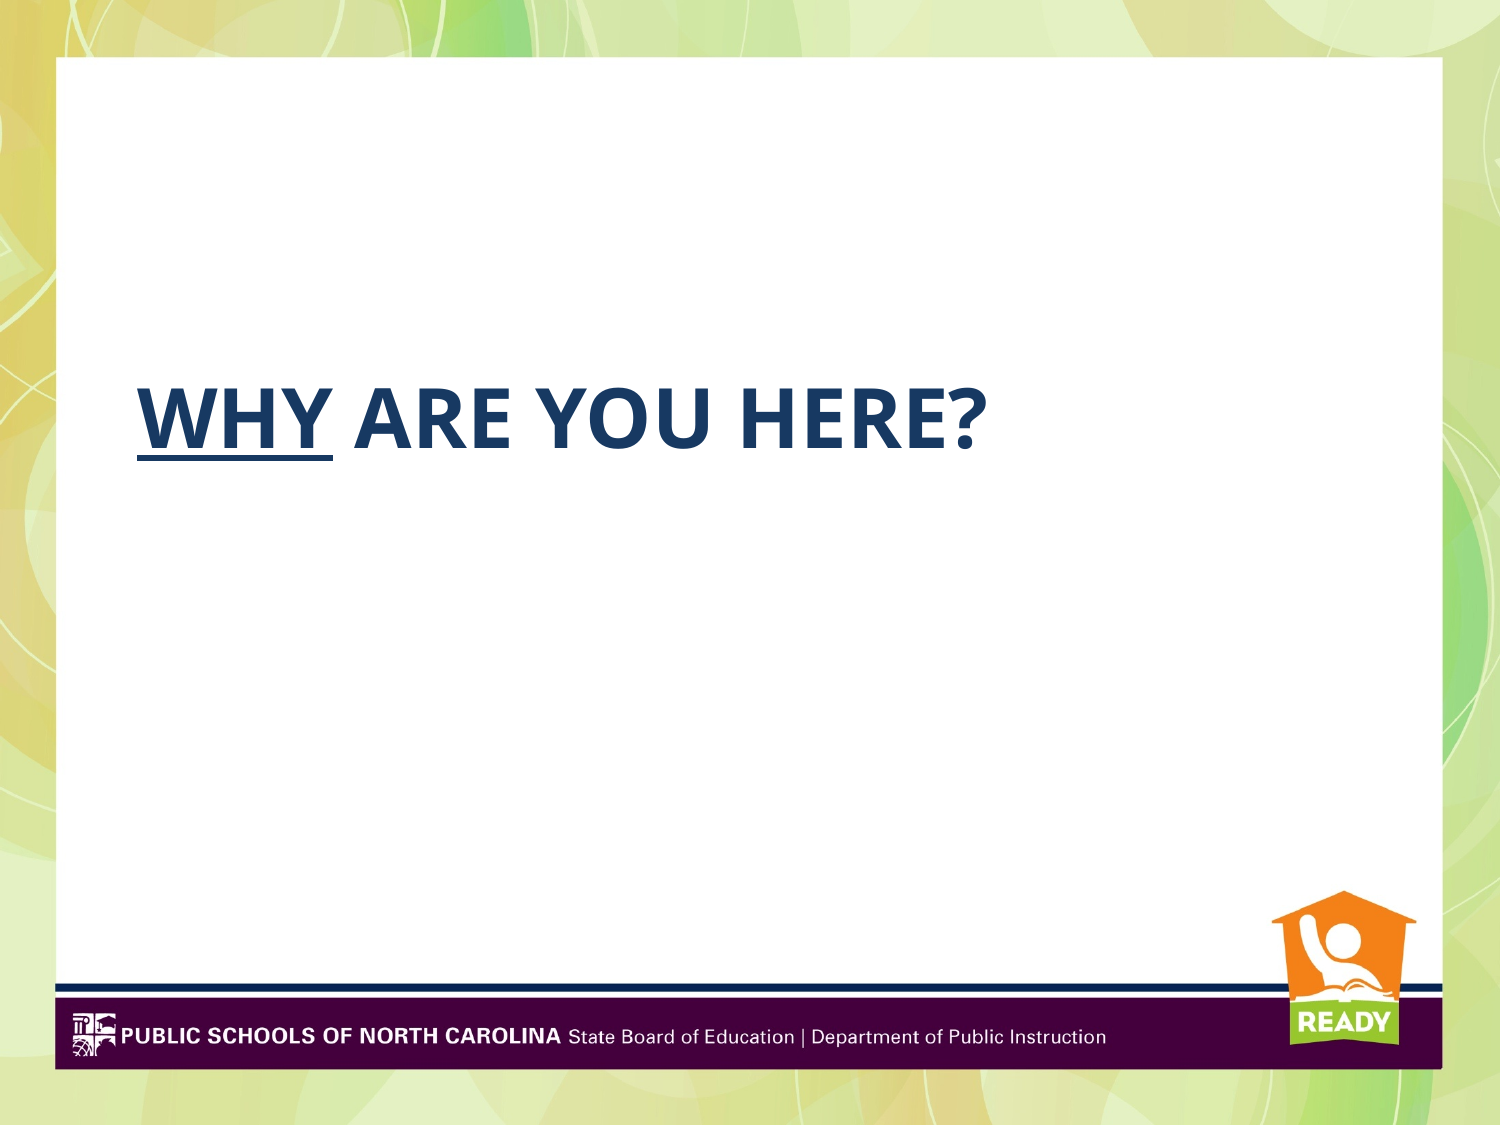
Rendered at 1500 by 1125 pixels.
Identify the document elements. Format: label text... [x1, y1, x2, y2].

picture [0, 0, 1500, 1125]
title Why are you here? [121, 357, 1398, 571]
